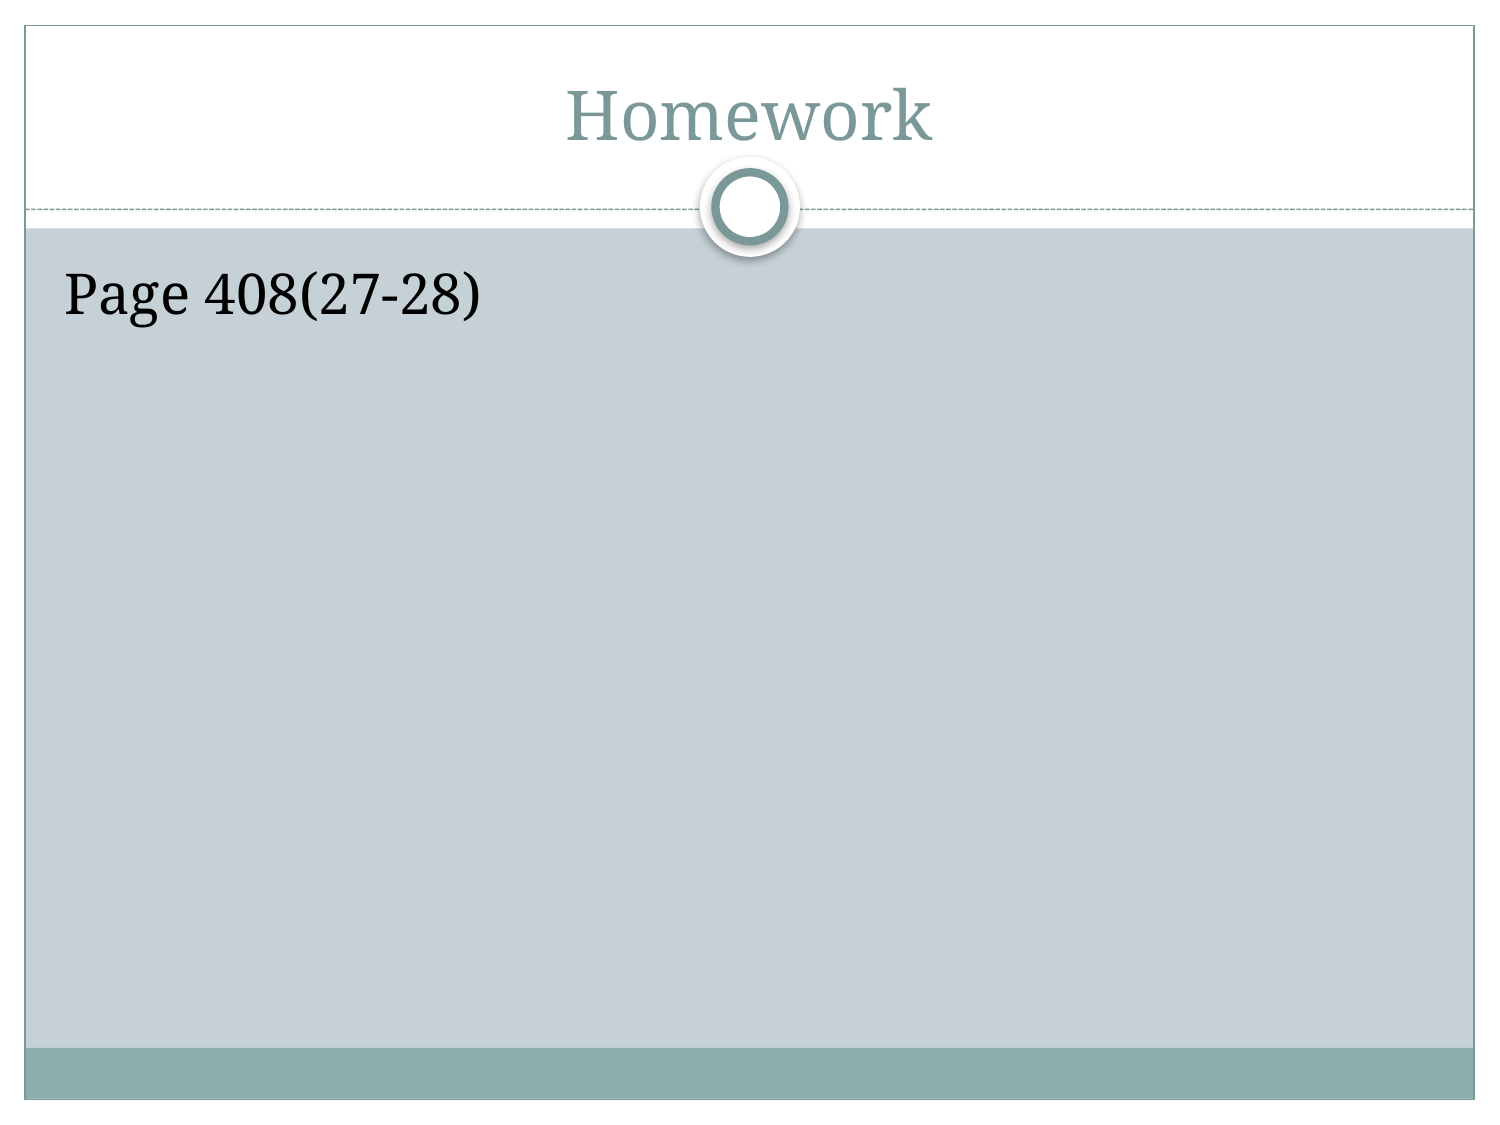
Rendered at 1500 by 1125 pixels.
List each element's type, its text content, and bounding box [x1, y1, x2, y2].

title Homework [49, 37, 1450, 162]
list Page 408(27-28) [49, 250, 1445, 1001]
